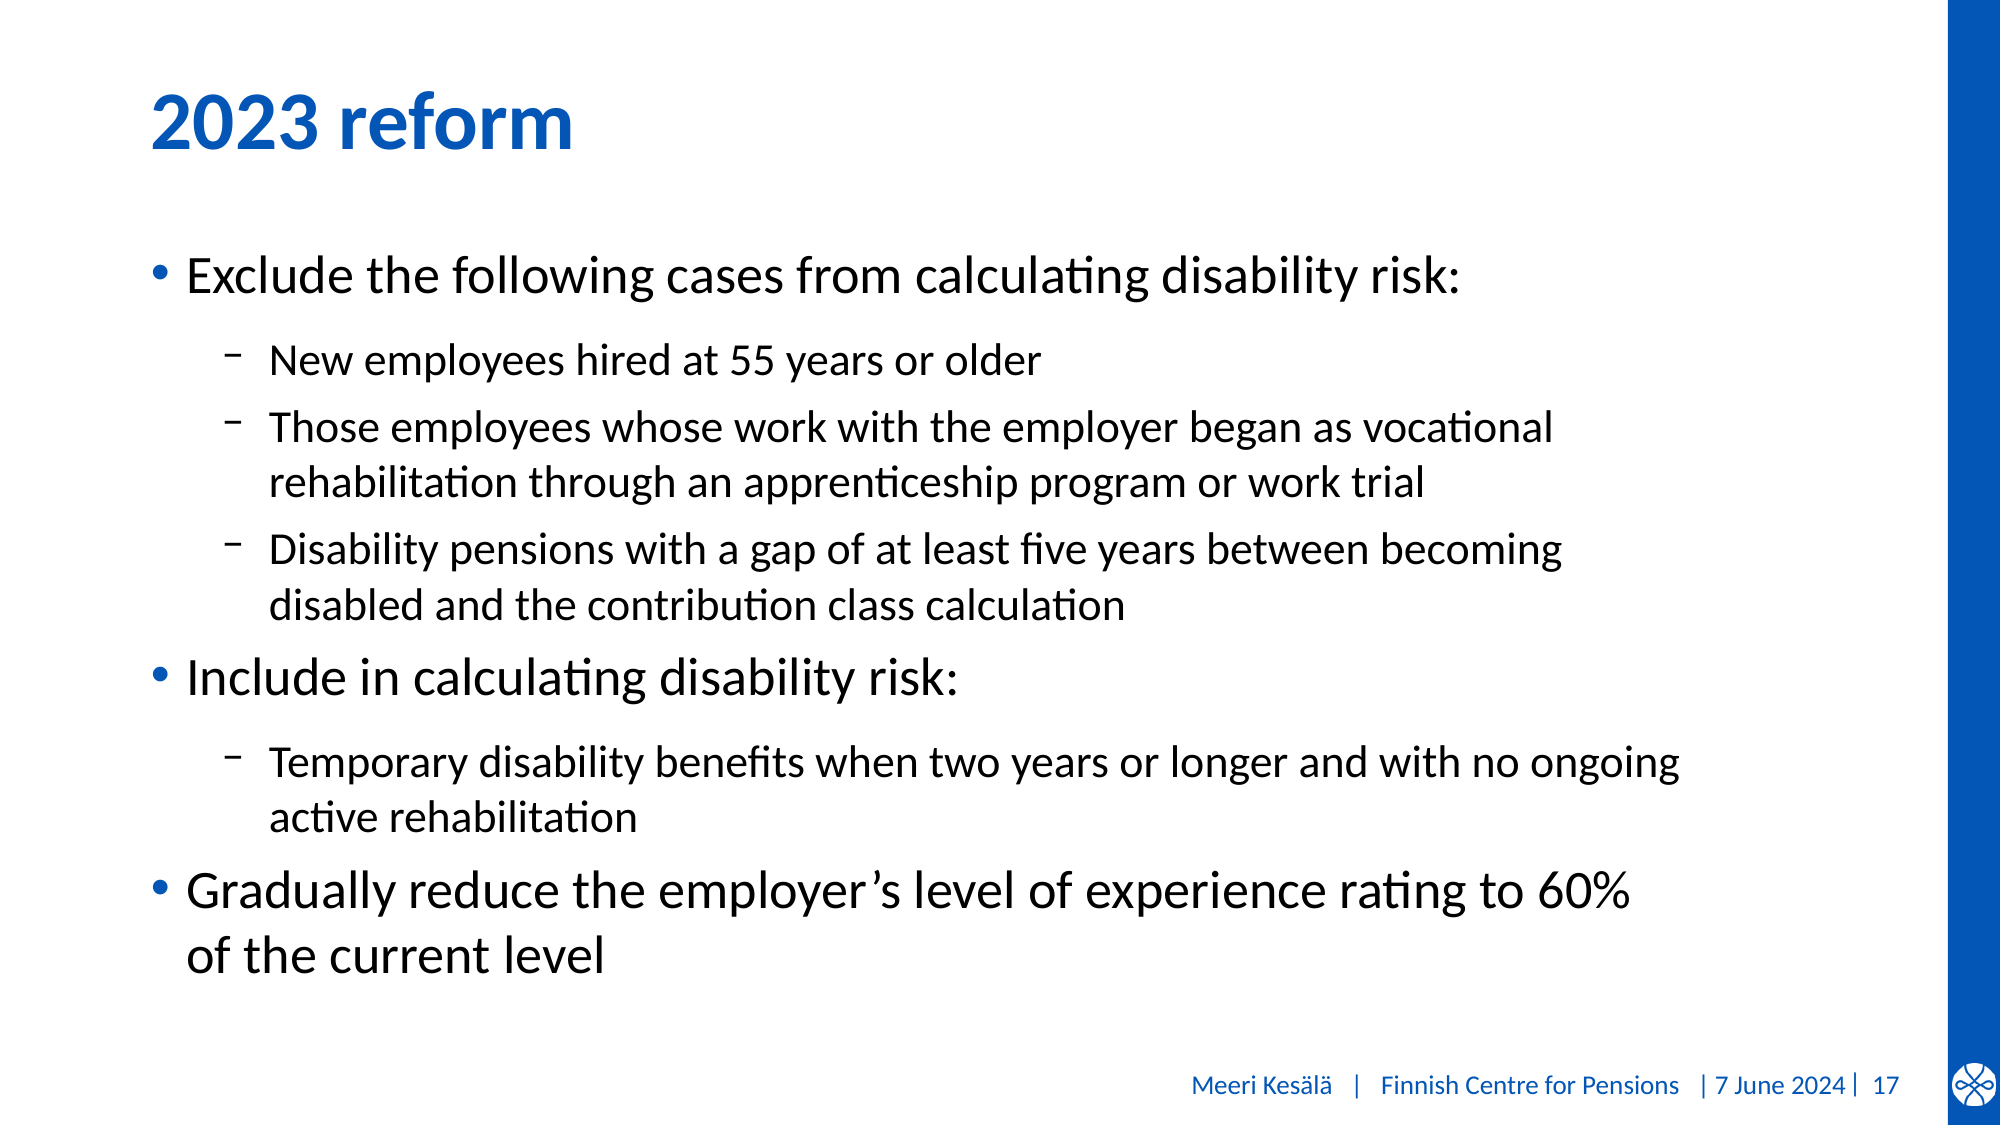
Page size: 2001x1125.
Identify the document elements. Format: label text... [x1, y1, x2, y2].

title 2023 reform [135, 59, 1701, 231]
footer Meeri Kesälä | Finnish Centre for Pensions | [729, 1057, 1722, 1111]
picture [1952, 1063, 1996, 1106]
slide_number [1722, 1057, 1853, 1111]
slide_number 17 [1857, 1057, 1924, 1111]
list Exclude the following cases from calculating disability risk: New employees hired at 55 years or older Those employees whose work with the employer began as vocational rehabilitation through an apprenticeship program or work trial Disability pensions with a gap of at least five years between becoming disabled and the contribution class calculation Include in calculating disability risk: Temporary disability benefits when two years or longer and with no ongoing active rehabilitation Gradually reduce the employer’s level of experience rating to 60% of the current level [135, 231, 1701, 947]
